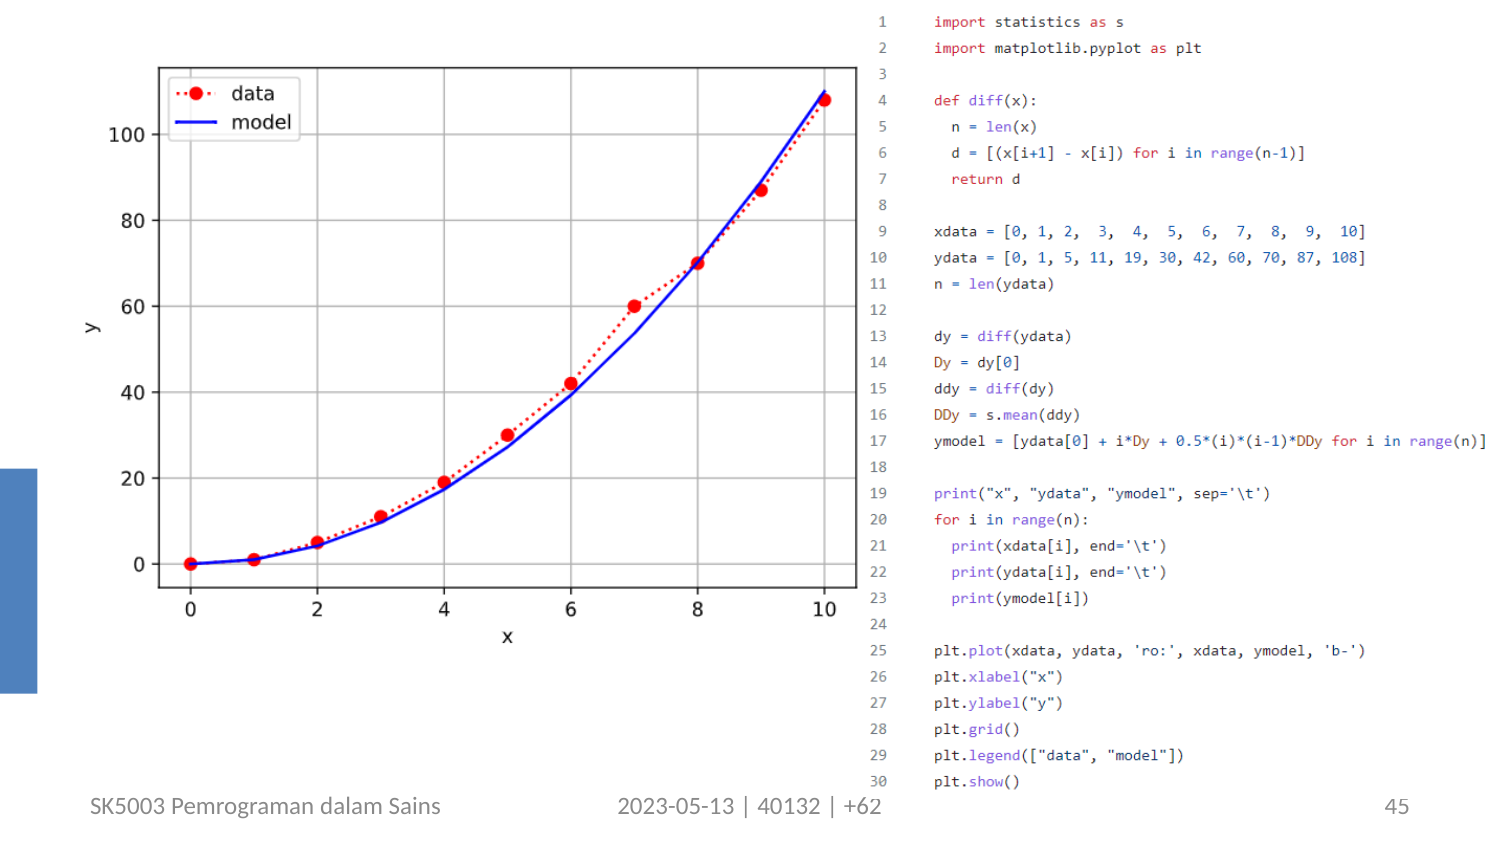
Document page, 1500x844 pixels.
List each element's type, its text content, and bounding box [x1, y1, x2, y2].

slide_number 45 [1074, 807, 1425, 827]
picture [74, 9, 1488, 799]
slide_number SK5003 Pemrograman dalam Sains [75, 782, 463, 827]
footer 2023-05-13 | 40132 | +62 [512, 782, 988, 827]
